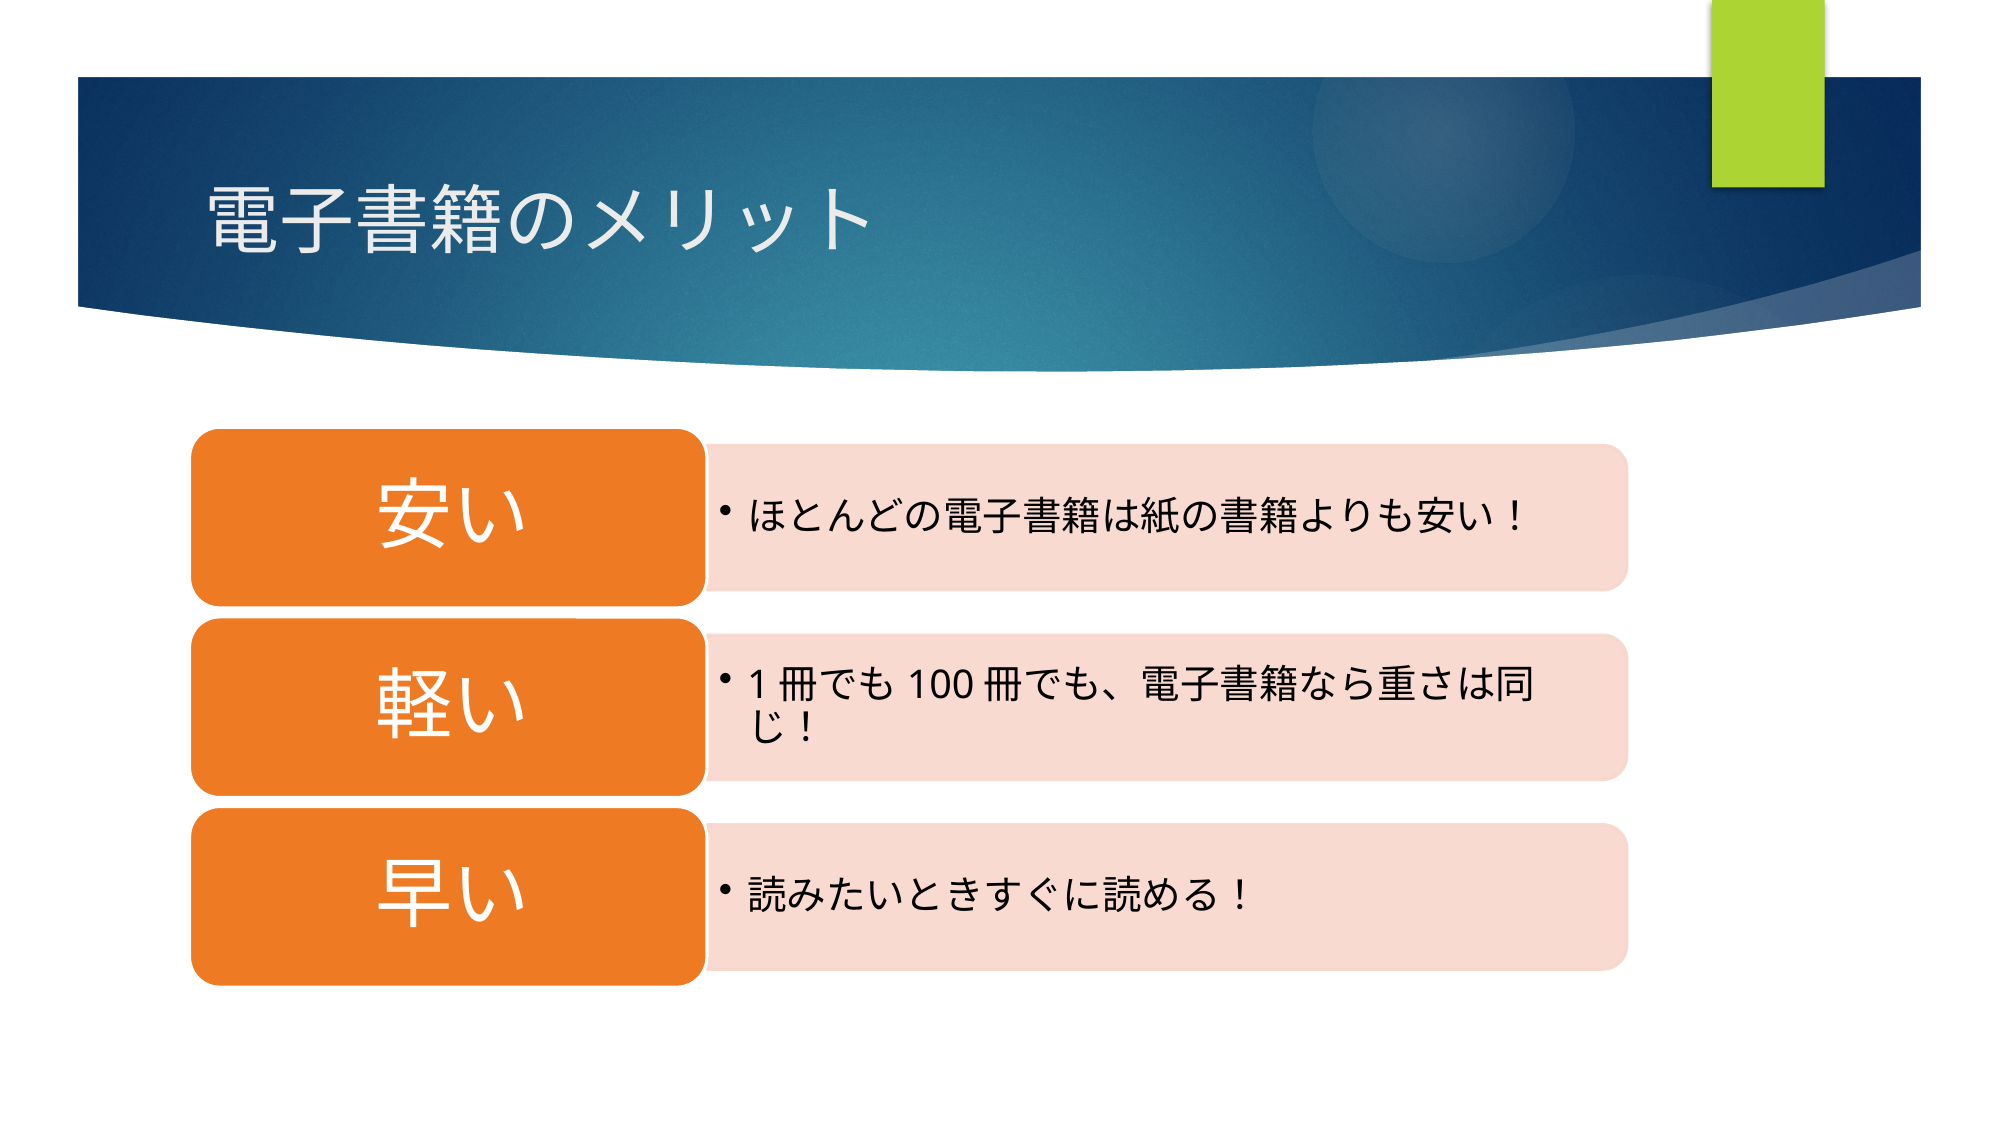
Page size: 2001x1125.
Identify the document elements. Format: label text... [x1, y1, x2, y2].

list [189, 426, 1627, 988]
title 電子書籍のメリット [189, 159, 1627, 276]
